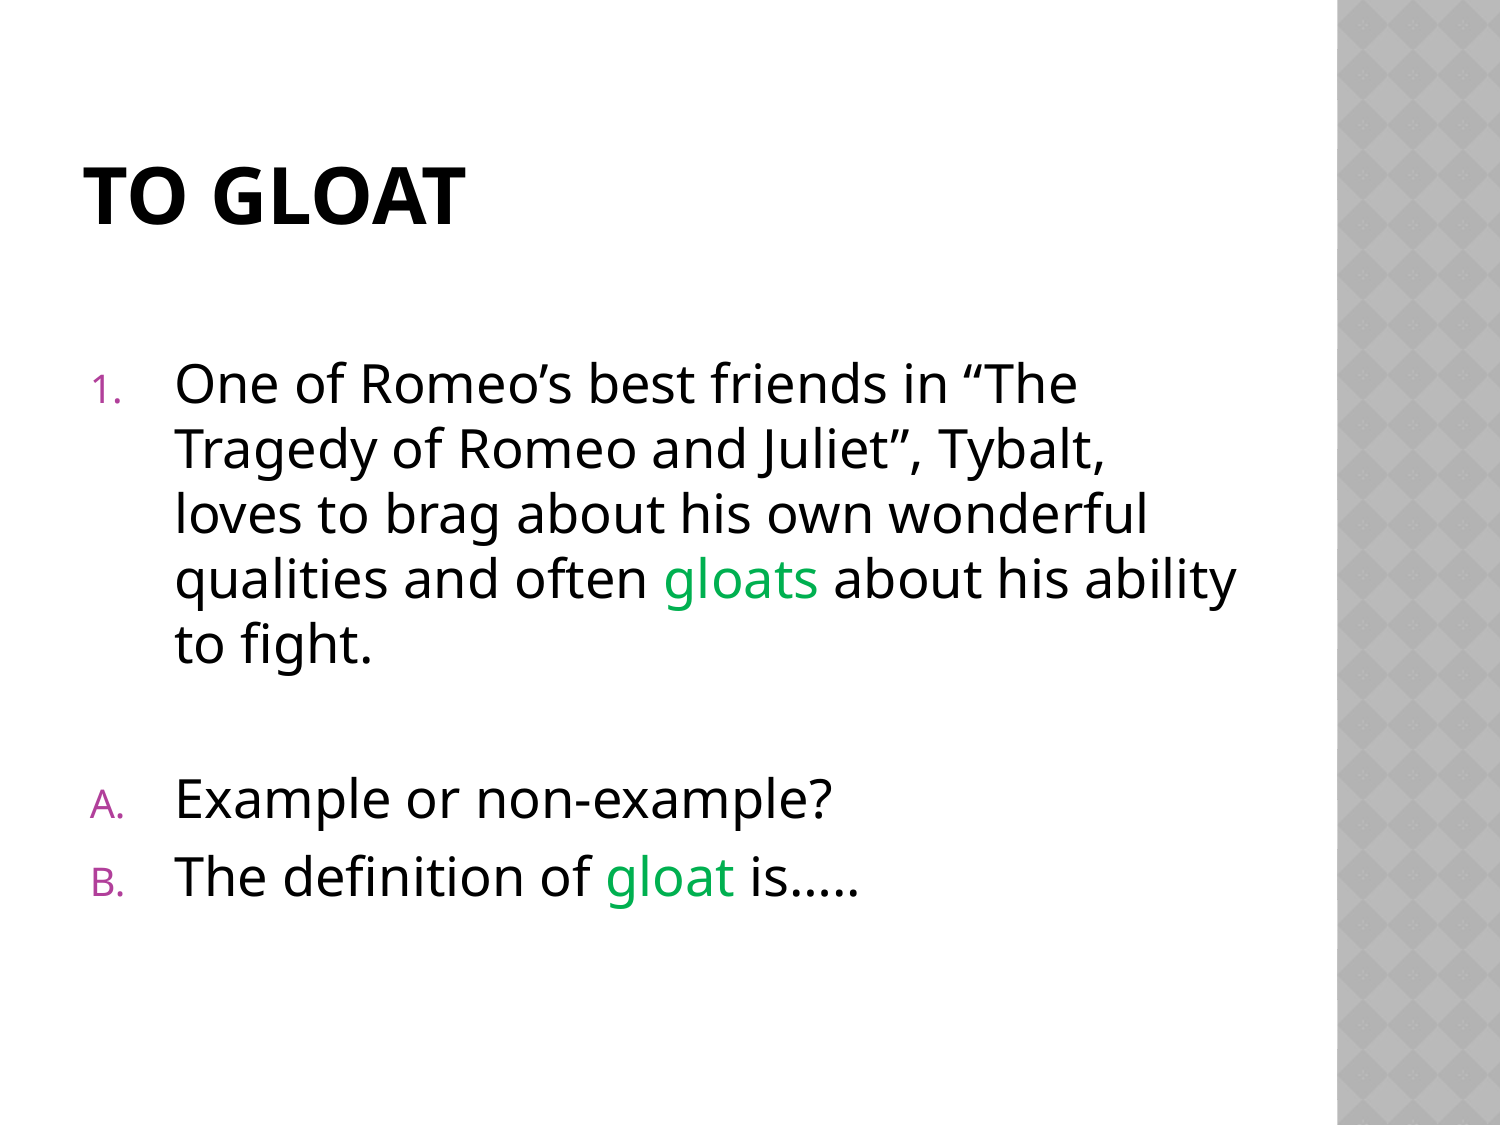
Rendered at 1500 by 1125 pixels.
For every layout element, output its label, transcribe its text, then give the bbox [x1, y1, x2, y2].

list One of Romeo’s best friends in “The Tragedy of Romeo and Juliet”, Tybalt, loves to brag about his own wonderful qualities and often gloats about his ability to fight. Example or non-example? The definition of gloat is….. [75, 264, 1263, 1059]
title To Gloat [75, 52, 1263, 240]
